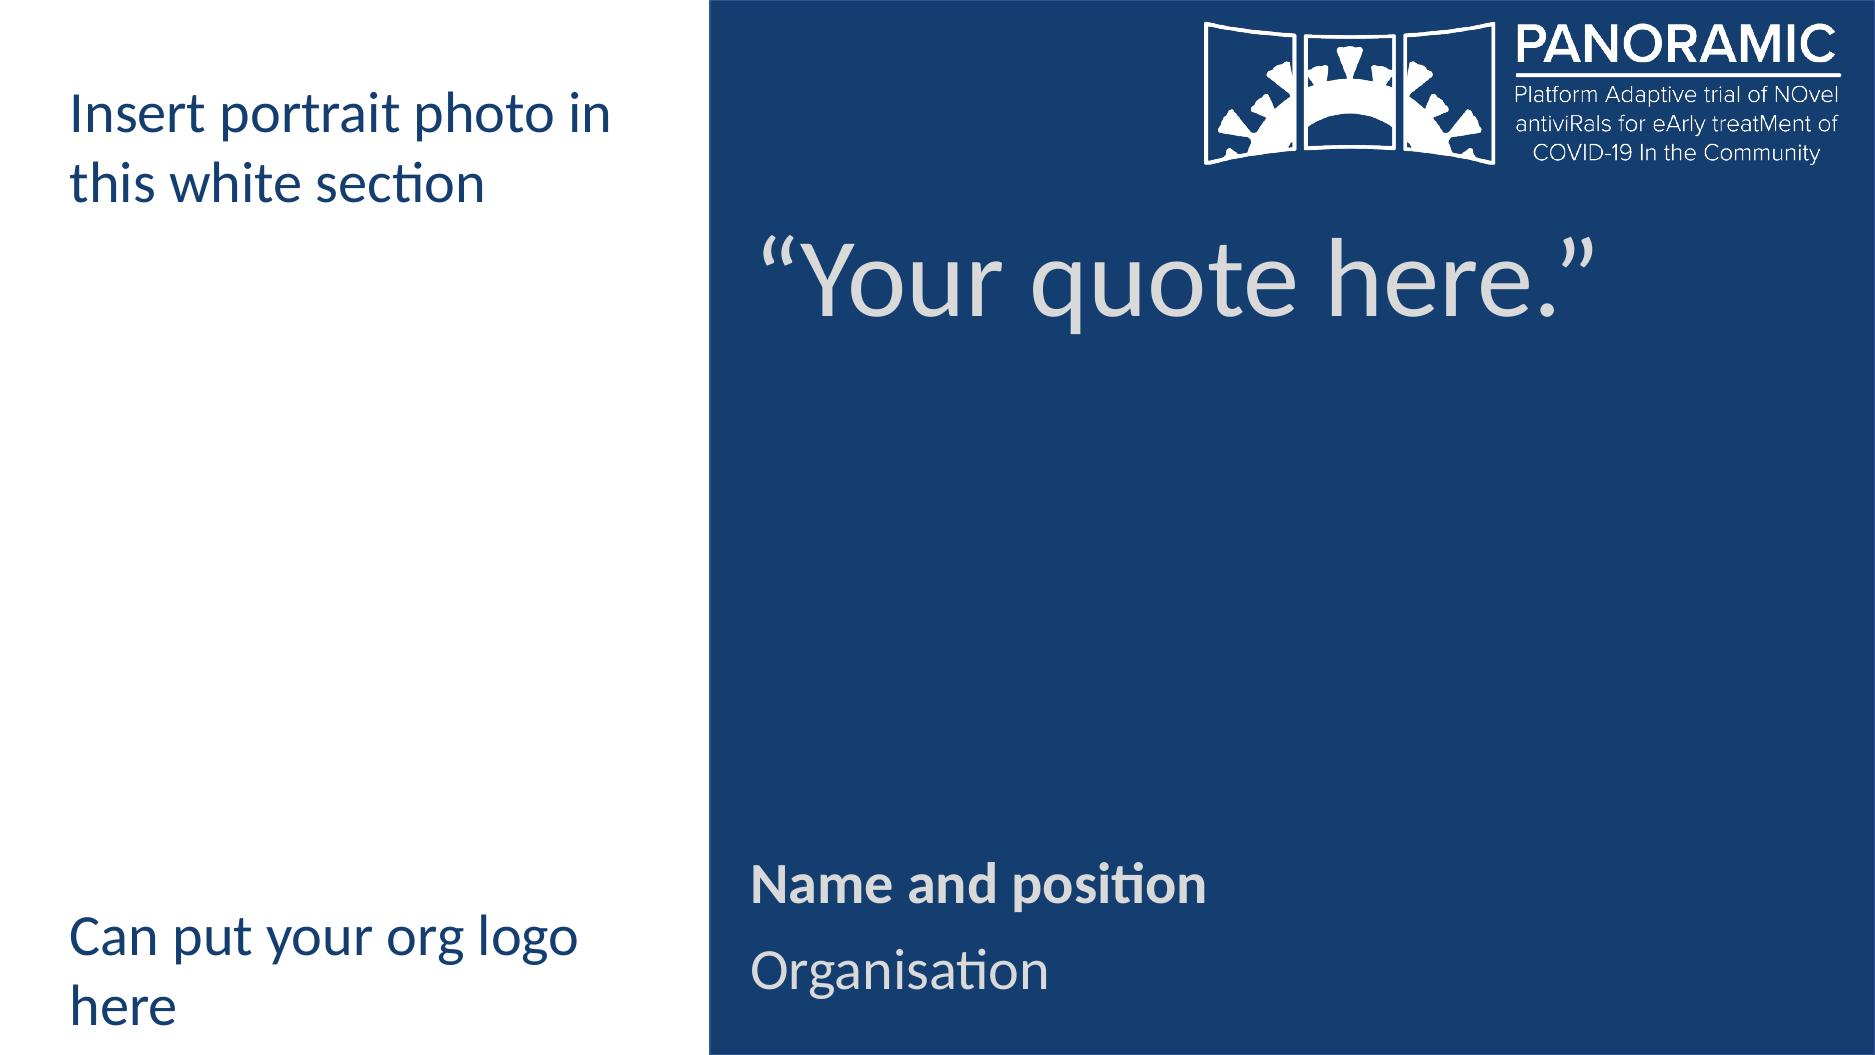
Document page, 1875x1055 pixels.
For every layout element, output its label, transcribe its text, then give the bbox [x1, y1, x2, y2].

text_box Insert portrait photo in this white section [55, 66, 631, 222]
text_box Organisation [735, 924, 1850, 1009]
text_box Name and position [735, 838, 1850, 923]
text_box [709, 0, 1875, 1055]
text_box Can put your org logo here [55, 889, 631, 1045]
text_box “Your quote here.” [738, 196, 1853, 347]
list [1169, 0, 1875, 187]
